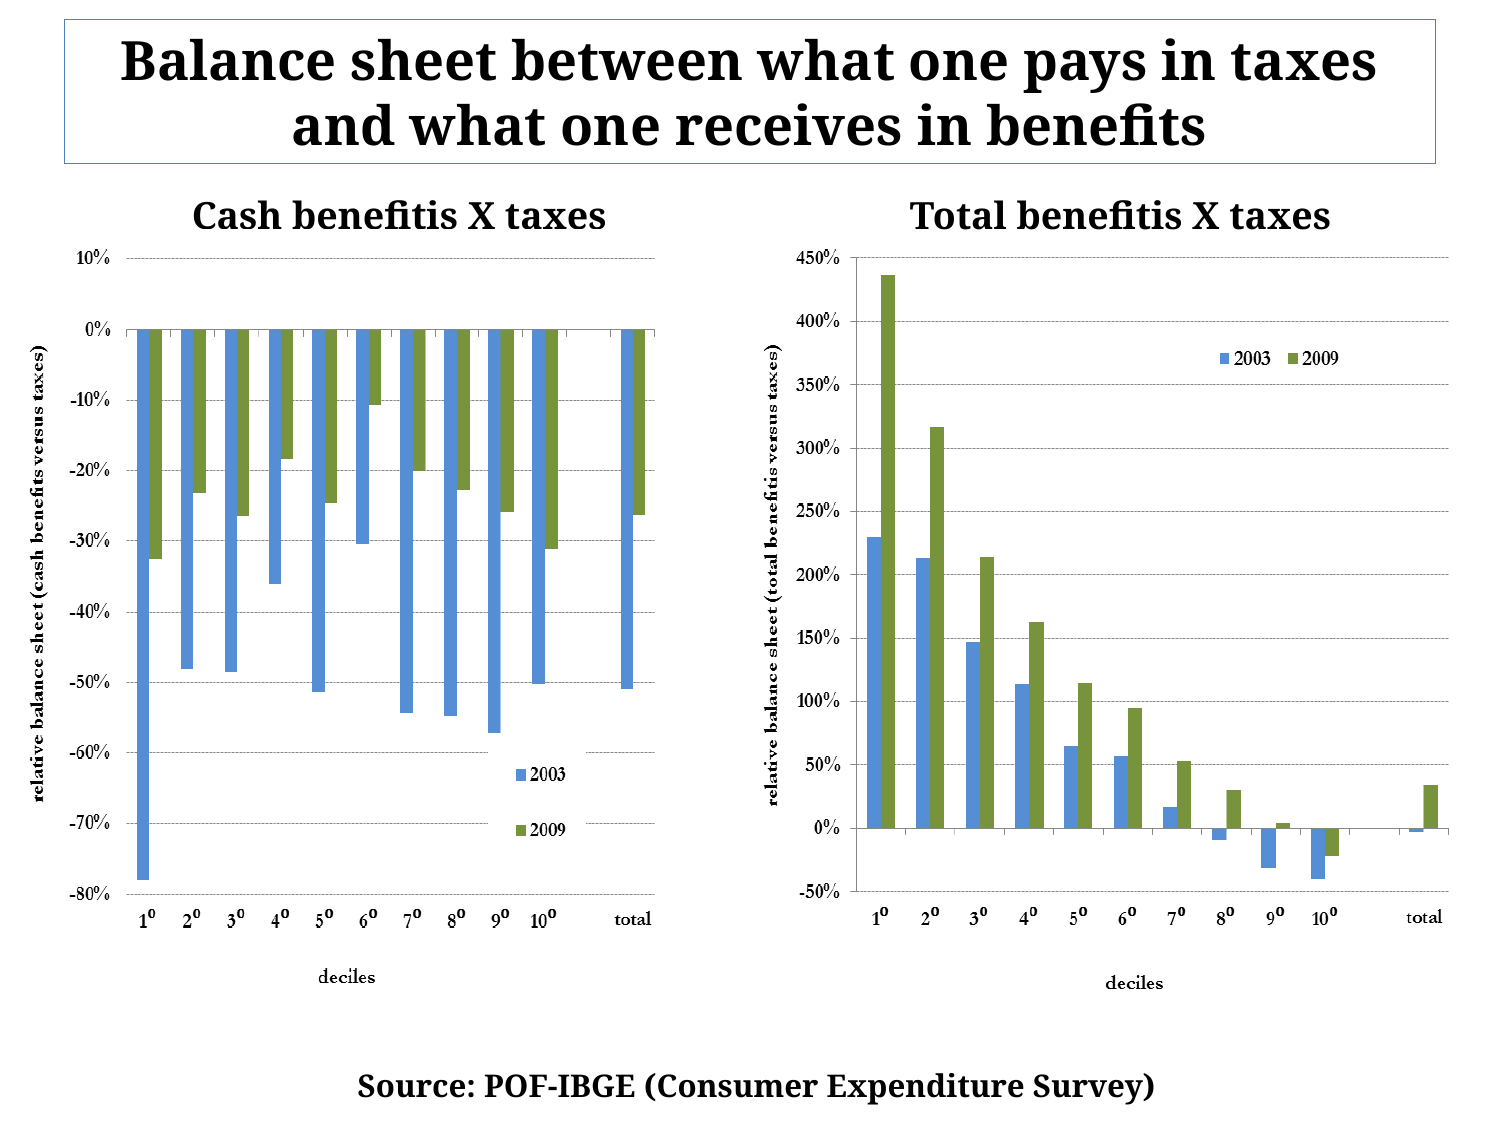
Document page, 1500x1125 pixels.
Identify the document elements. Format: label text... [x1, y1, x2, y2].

text_box Cash benefitis X taxes [177, 184, 622, 227]
text_box Source: POF-IBGE (Consumer Expenditure Survey) [342, 1058, 1171, 1112]
picture [17, 229, 1469, 1012]
text_box Balance sheet between what one pays in taxes and what one receives in benefits [64, 19, 1436, 164]
text_box Total benefitis X taxes [895, 184, 1347, 227]
